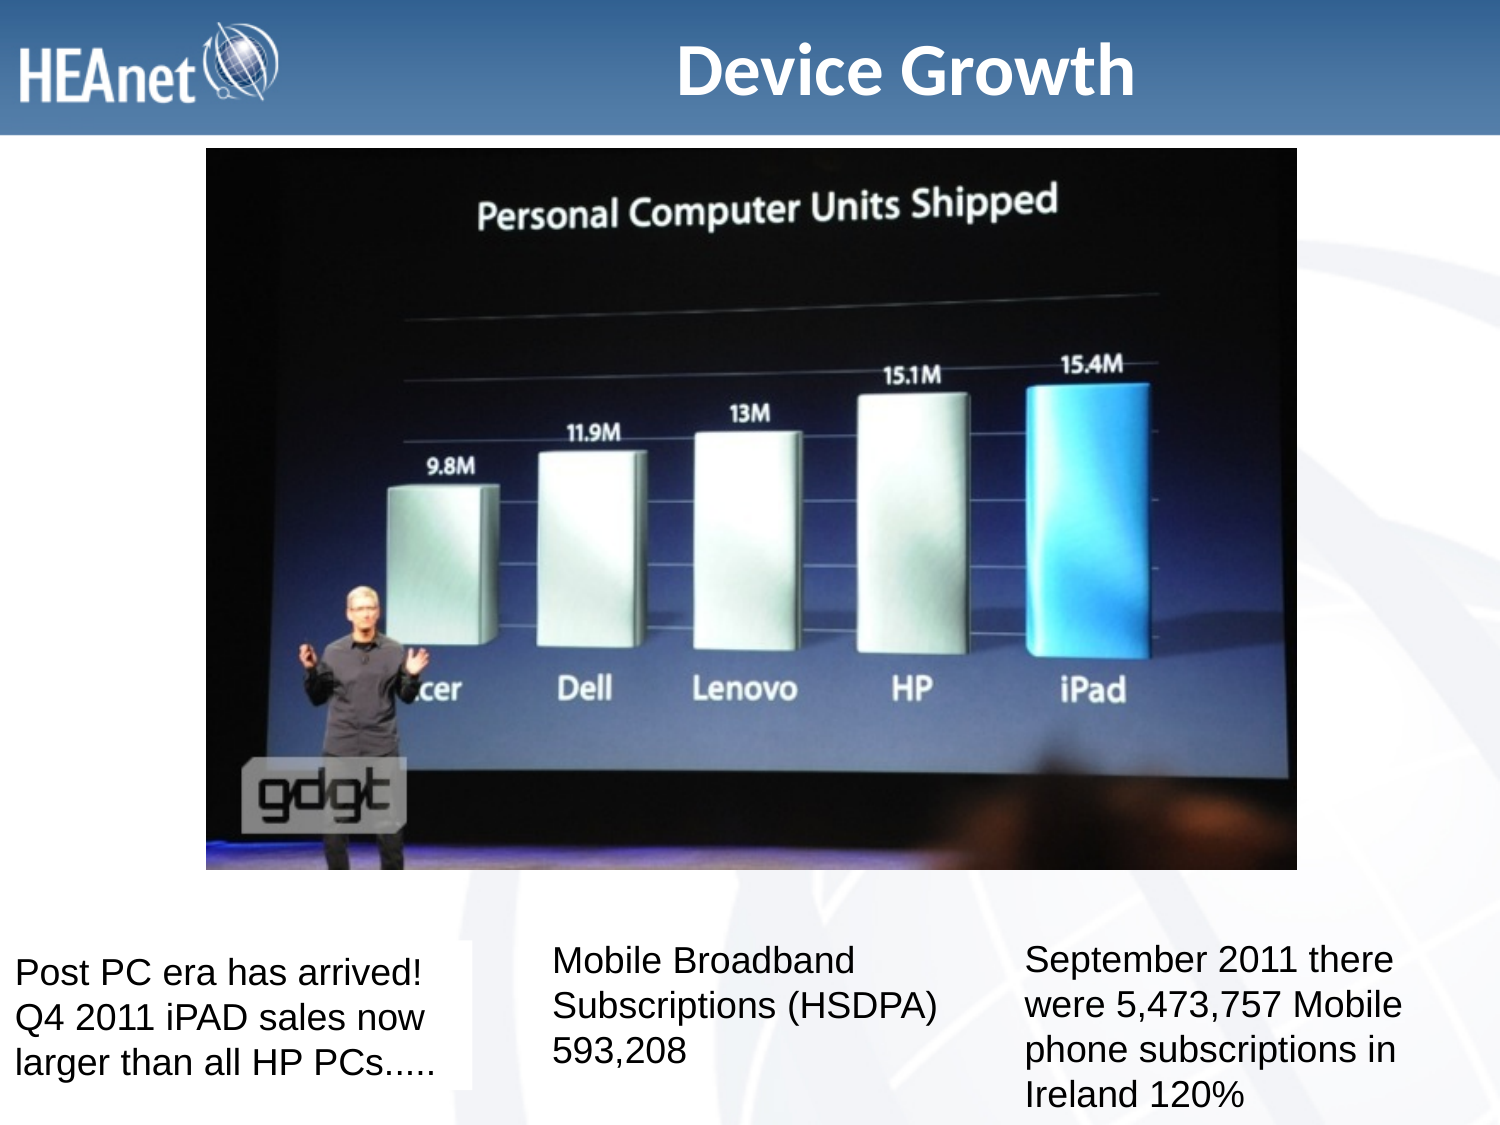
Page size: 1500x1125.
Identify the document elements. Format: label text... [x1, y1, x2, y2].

text_box Mobile Broadband Subscriptions (HSDPA) 593,208 [537, 928, 963, 1079]
text_box September 2011 there were 5,473,757 Mobile phone subscriptions in Ireland 120% [1009, 927, 1483, 1123]
title Device Growth [312, 0, 1500, 160]
text_box Post PC era has arrived! Q4 2011 iPAD sales now larger than all HP PCs..... [0, 940, 473, 1091]
picture [0, 0, 1500, 1125]
